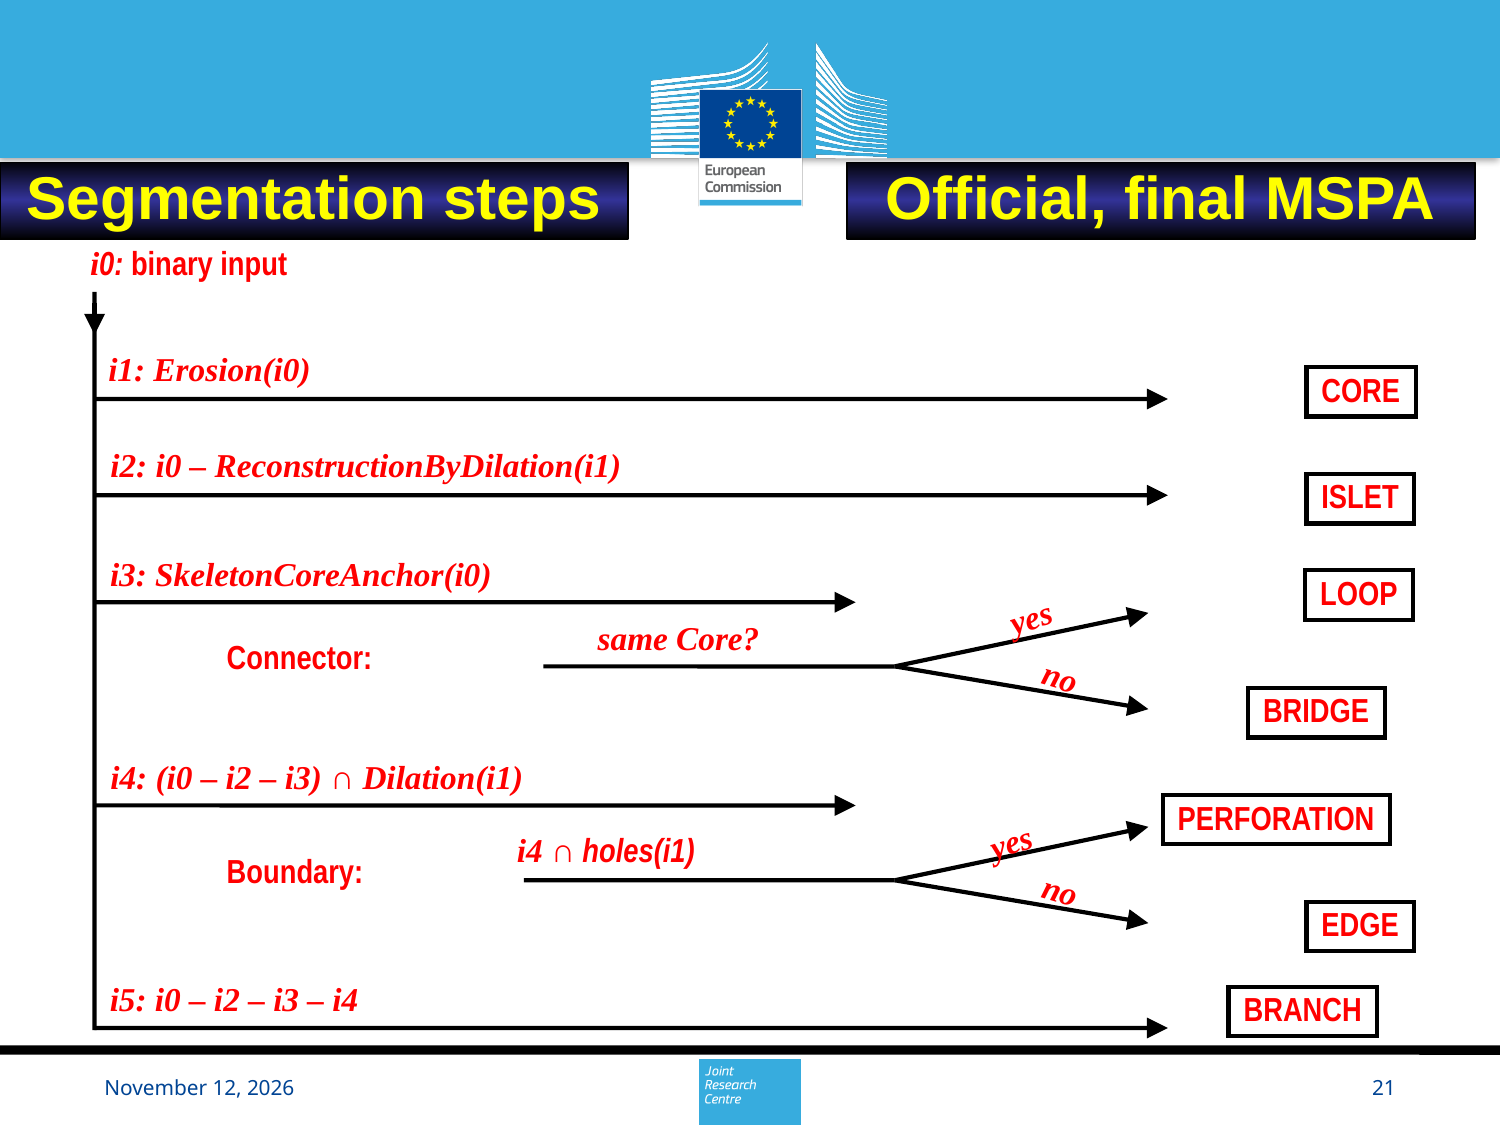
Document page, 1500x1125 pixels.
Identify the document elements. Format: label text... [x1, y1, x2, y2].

picture [651, 42, 887, 207]
slide_number 21 [1045, 1074, 1396, 1100]
text_box Segmentation steps [0, 162, 628, 239]
text_box Official, final MSPA [846, 162, 1475, 239]
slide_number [104, 1074, 455, 1100]
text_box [74, 240, 1419, 1036]
picture [699, 1059, 801, 1125]
